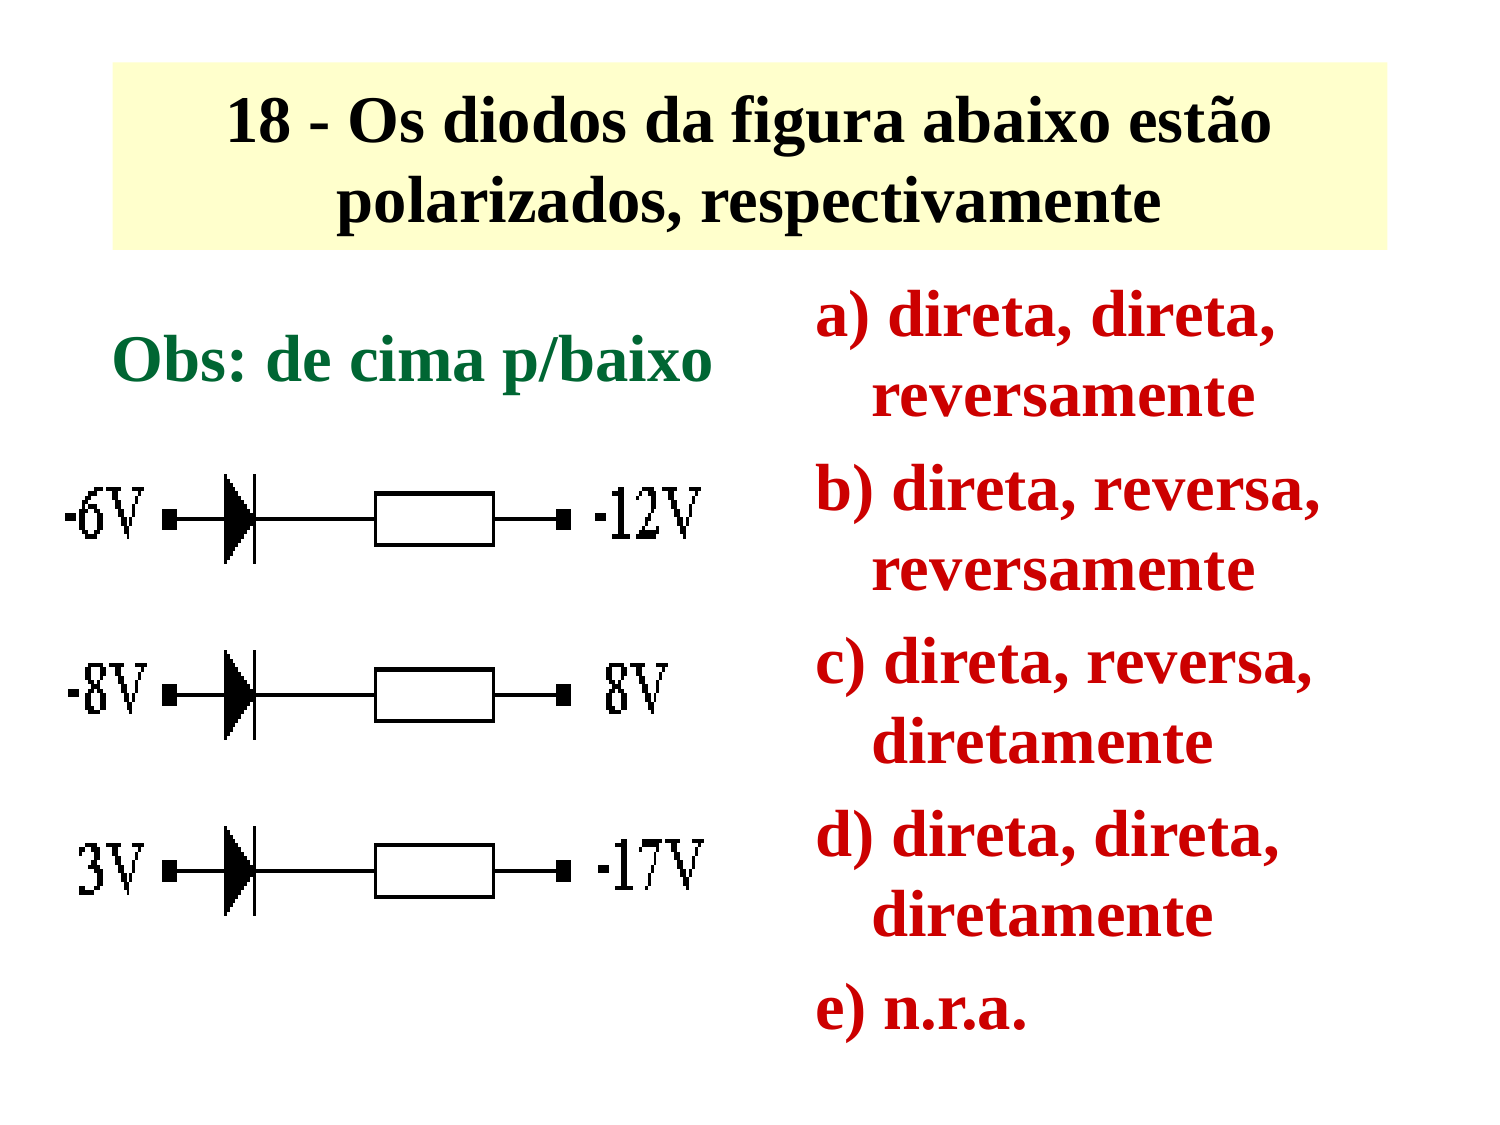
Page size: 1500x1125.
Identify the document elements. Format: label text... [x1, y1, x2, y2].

text_box Obs: de cima p/baixo [96, 307, 730, 403]
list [24, 449, 760, 938]
list a) direta, direta, reversamente b) direta, reversa, reversamente c) direta, reversa, diretamente d) direta, direta, diretamente e) n.r.a. [800, 262, 1425, 938]
title 18 - Os diodos da figura abaixo estão polarizados, respectivamente [112, 62, 1388, 250]
